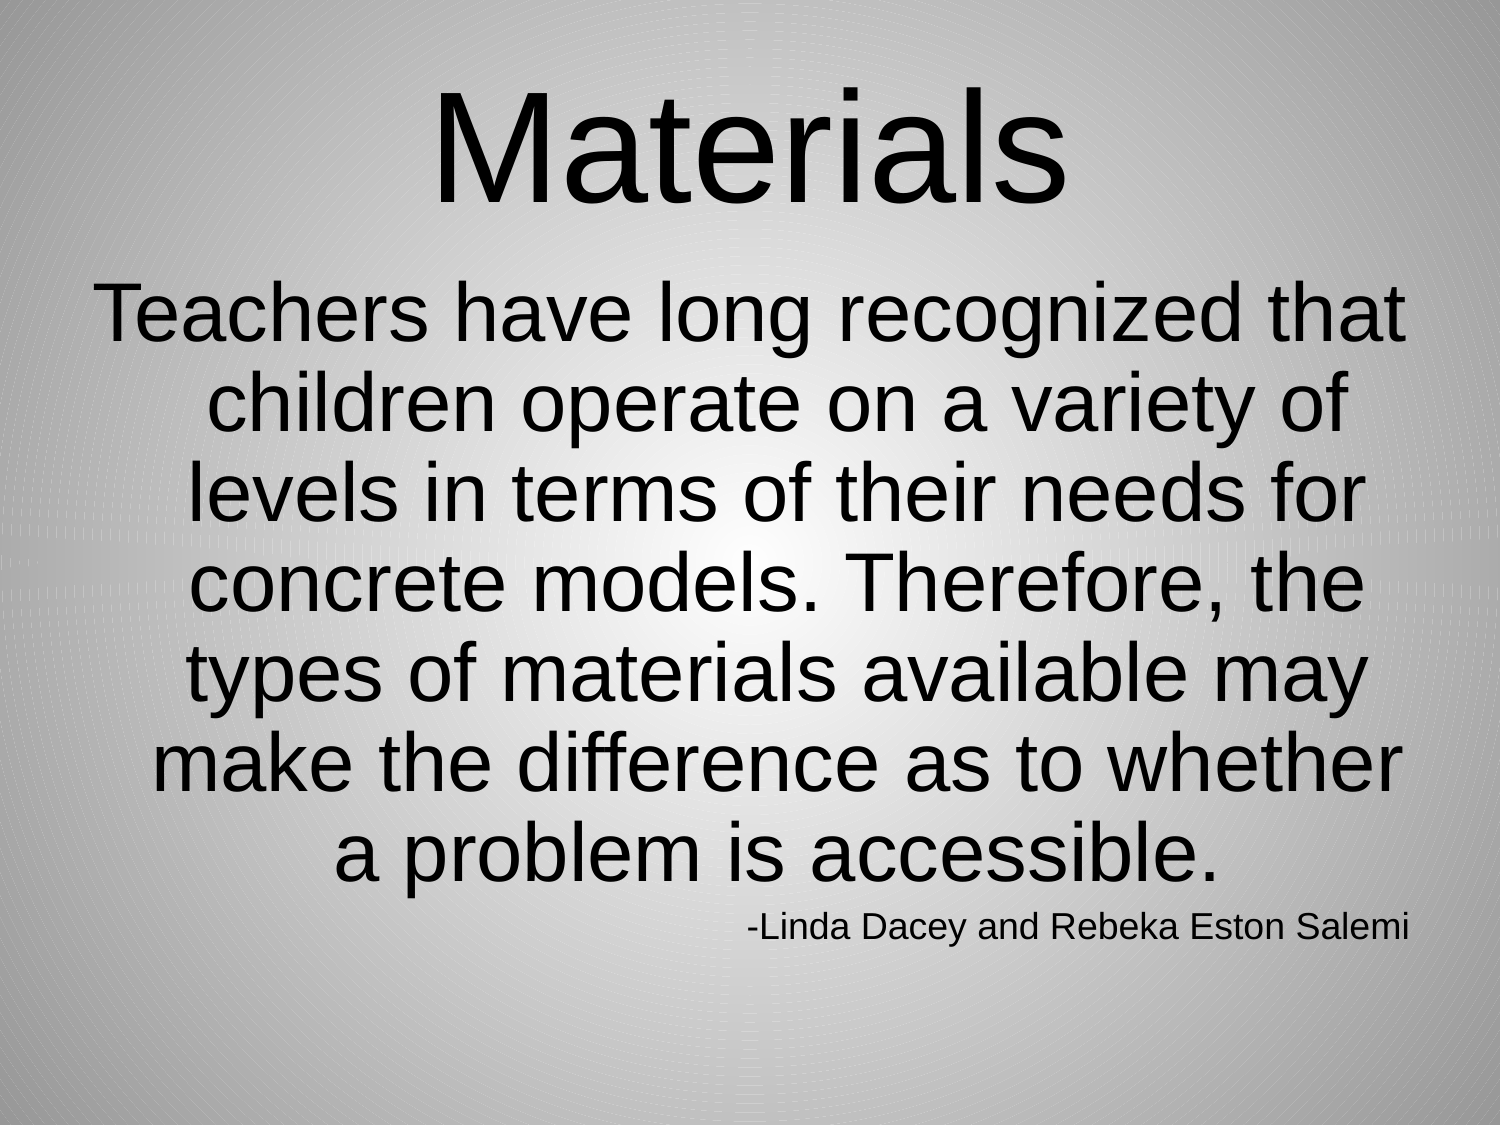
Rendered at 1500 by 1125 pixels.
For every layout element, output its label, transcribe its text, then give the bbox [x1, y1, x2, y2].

list Teachers have long recognized that children operate on a variety of levels in terms of their needs for concrete models. Therefore, the types of materials available may make the difference as to whether a problem is accessible. -Linda Dacey and Rebeka Eston Salemi [74, 262, 1426, 1006]
title Materials [74, 44, 1426, 233]
